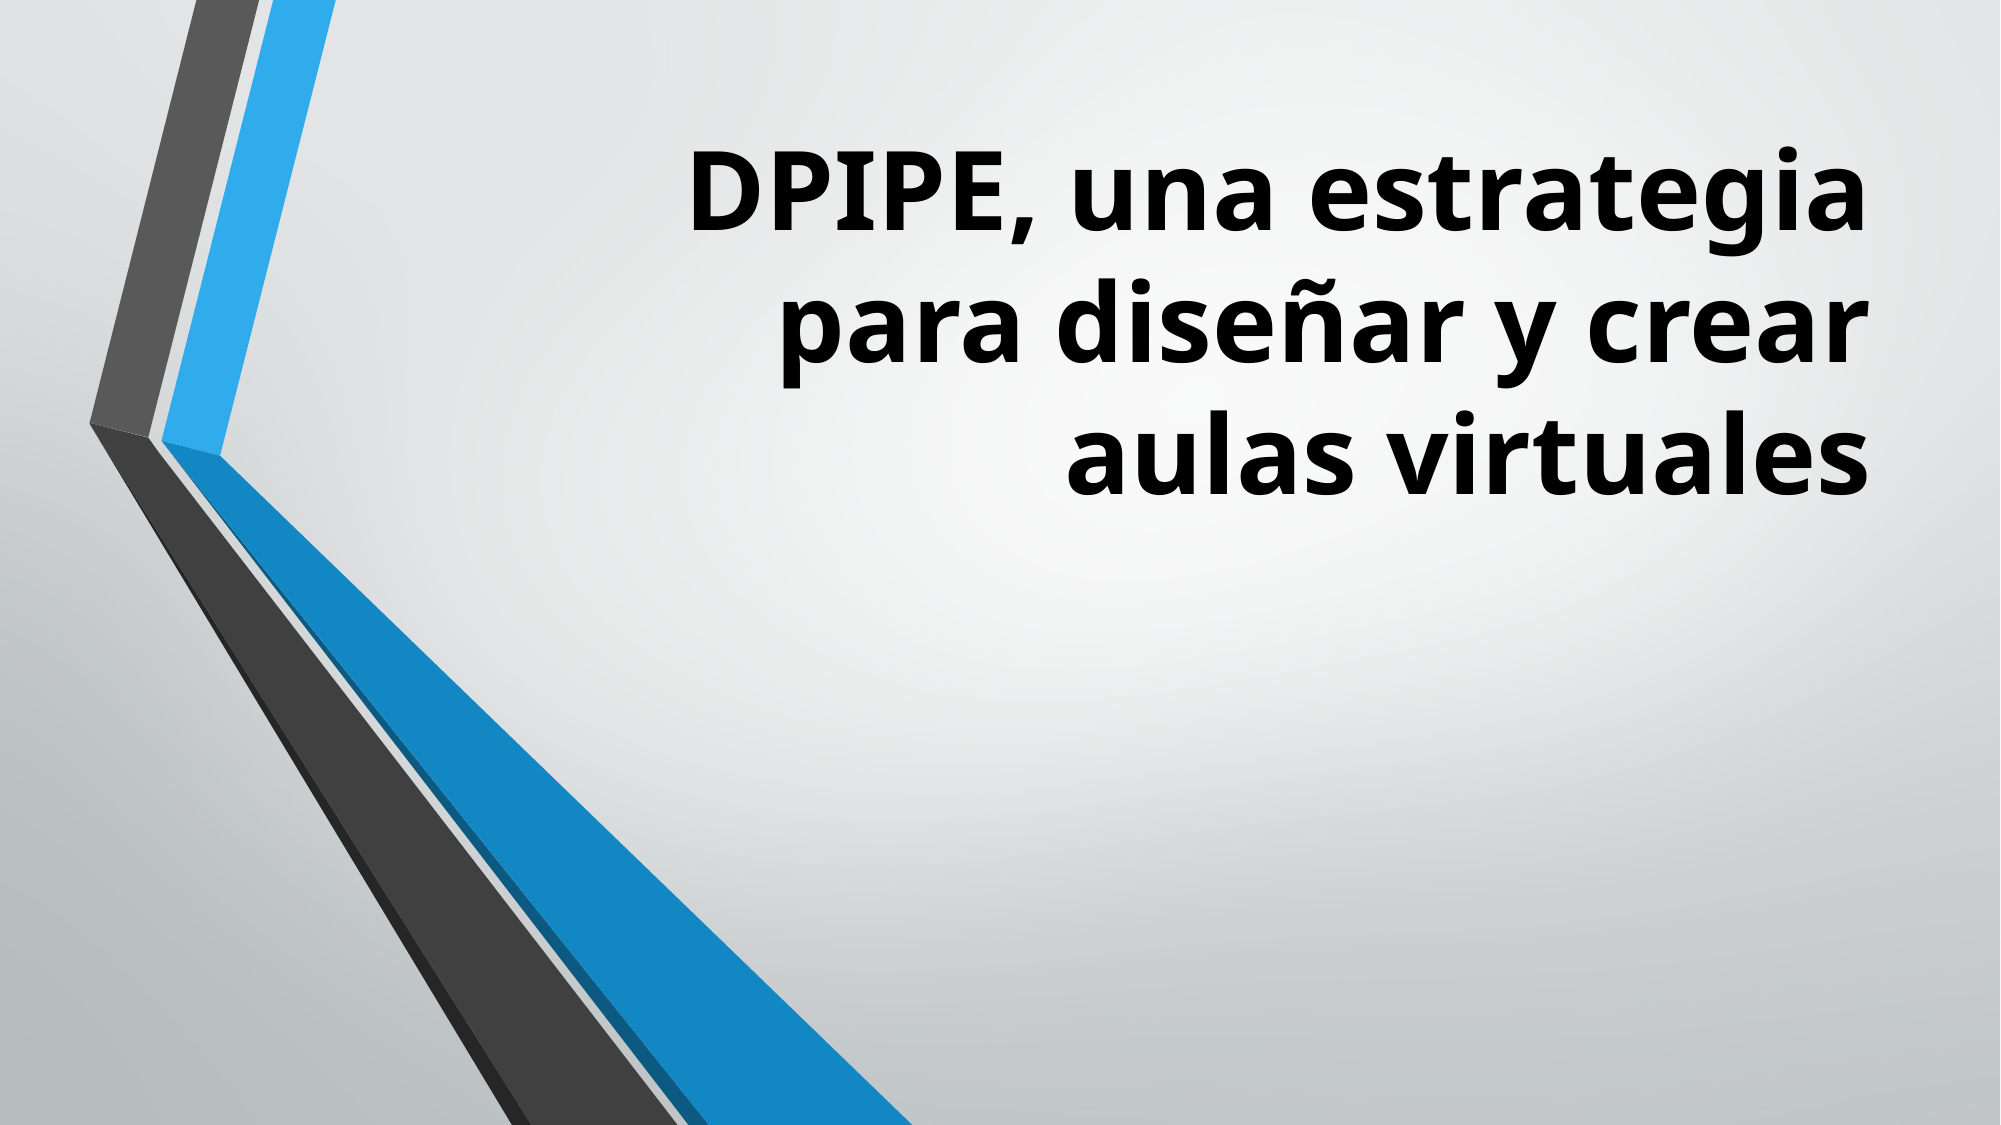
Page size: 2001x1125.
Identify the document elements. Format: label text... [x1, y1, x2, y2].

title DPIPE, una estrategia para diseñar y crear aulas virtuales [480, 108, 1887, 656]
